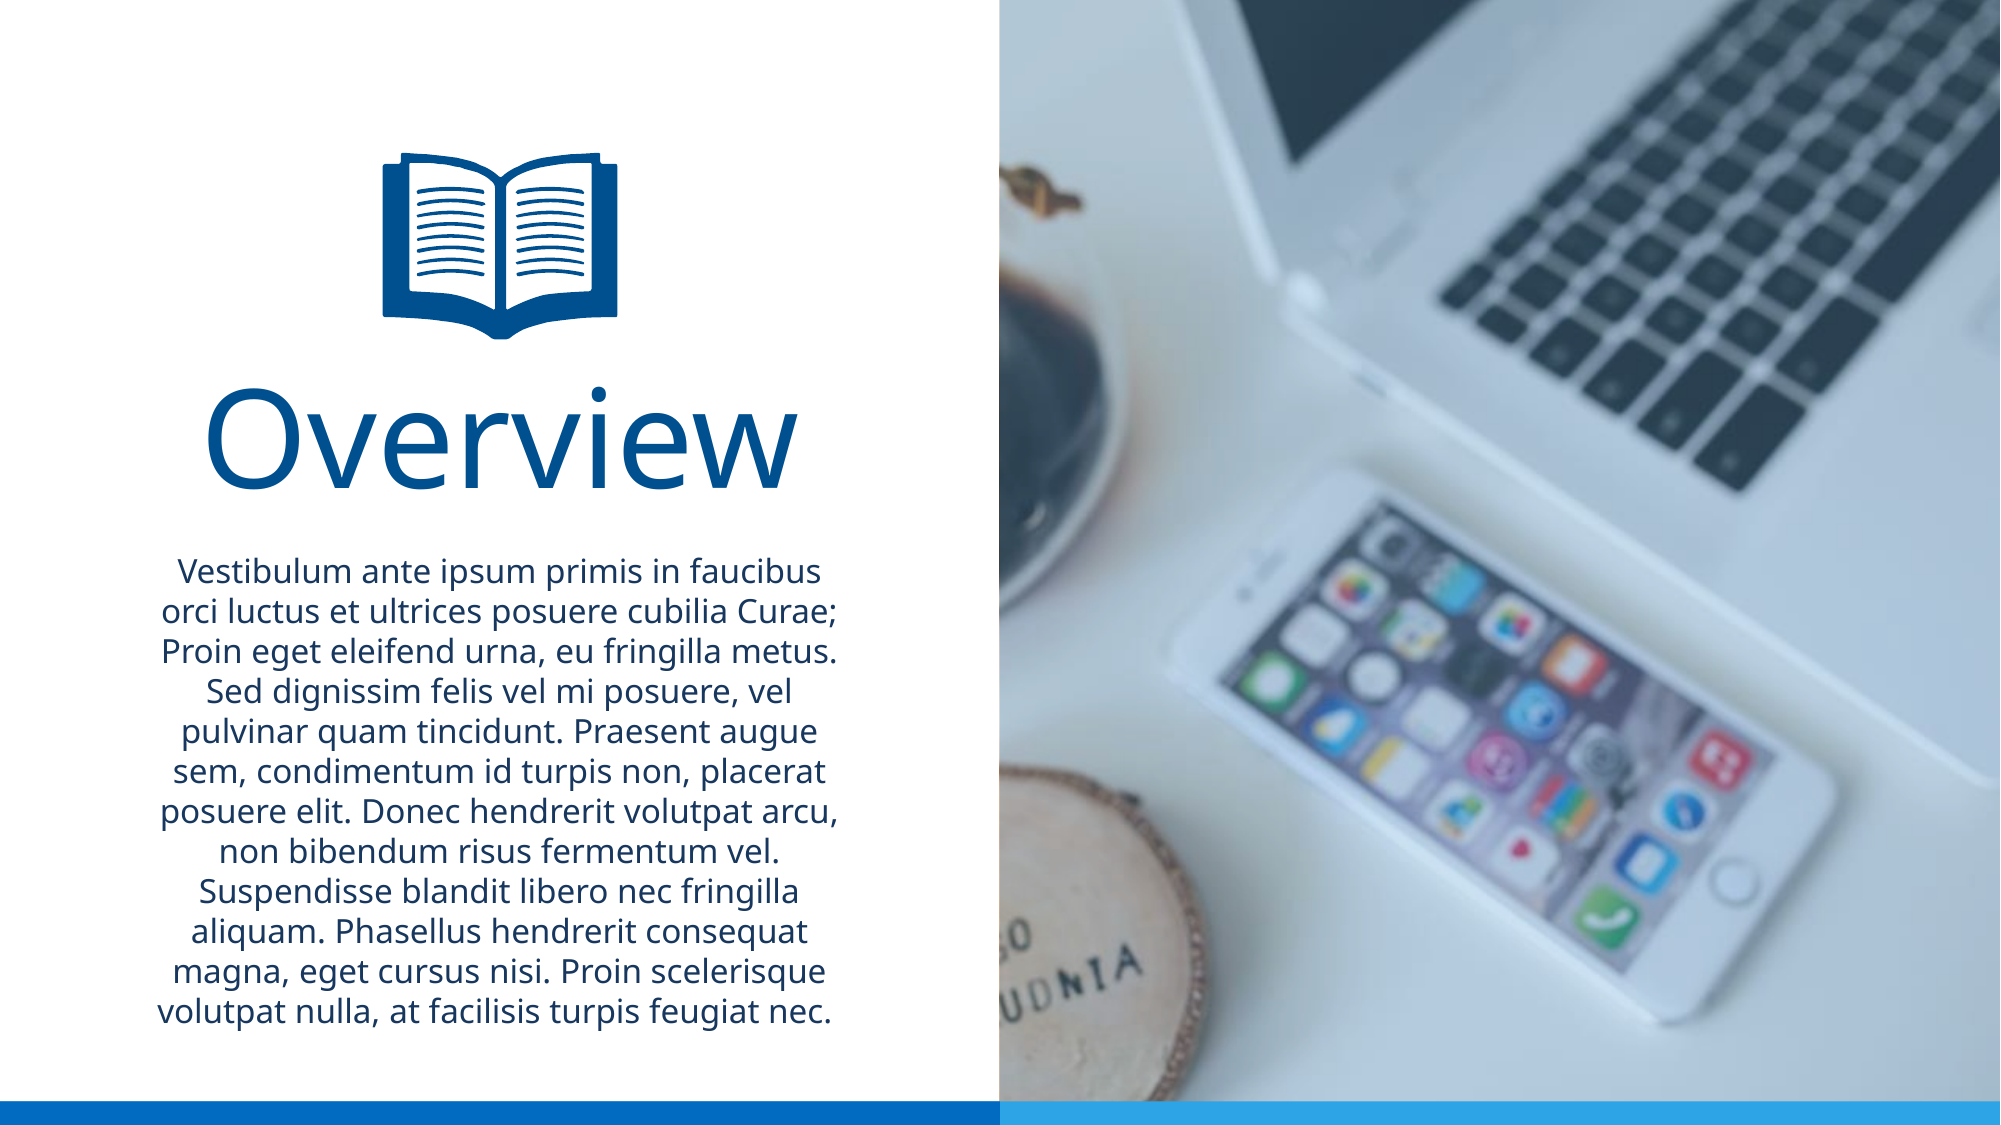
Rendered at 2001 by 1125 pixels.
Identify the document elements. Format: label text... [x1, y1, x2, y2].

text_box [382, 152, 618, 340]
text_box Vestibulum ante ipsum primis in faucibus orci luctus et ultrices posuere cubilia Curae; Proin eget eleifend urna, eu fringilla metus. Sed dignissim felis vel mi posuere, vel pulvinar quam tincidunt. Praesent augue sem, condimentum id turpis non, placerat posuere elit. Donec hendrerit volutpat arcu, non bibendum risus fermentum vel. Suspendisse blandit libero nec fringilla aliquam. Phasellus hendrerit consequat magna, eget cursus nisi. Proin scelerisque volutpat nulla, at facilisis turpis feugiat nec. [130, 543, 870, 1038]
picture [999, 0, 2000, 1101]
text_box Overview [0, 343, 994, 524]
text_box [0, 1101, 2000, 1125]
